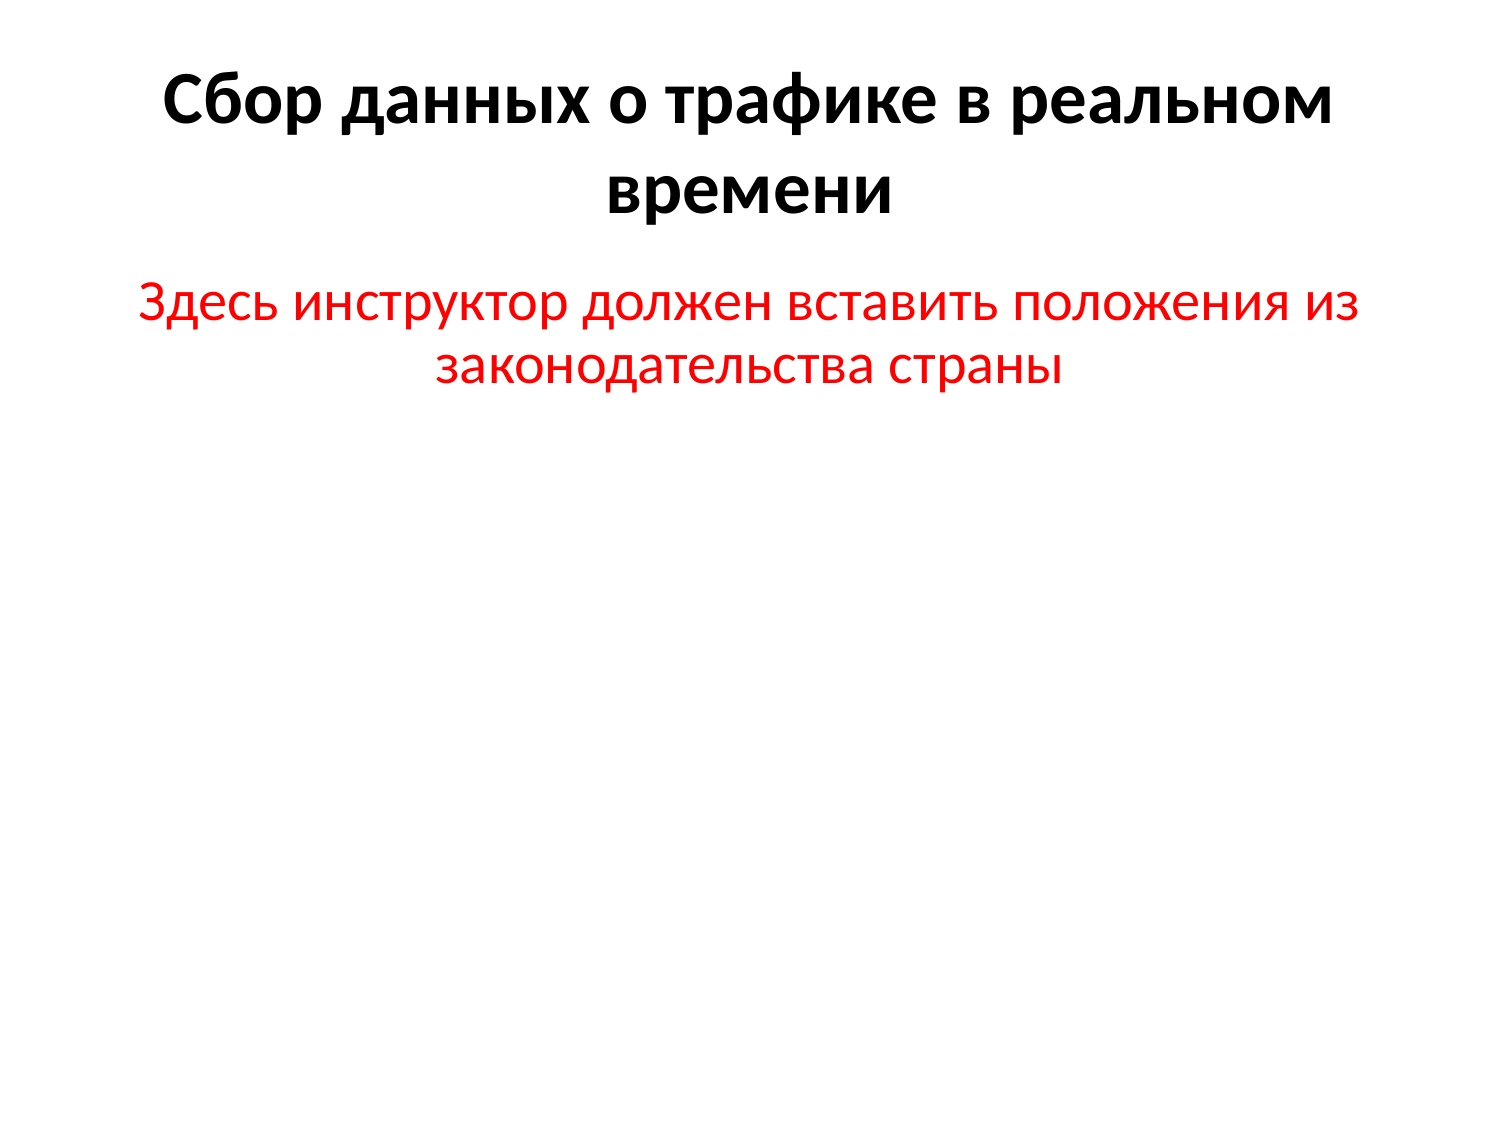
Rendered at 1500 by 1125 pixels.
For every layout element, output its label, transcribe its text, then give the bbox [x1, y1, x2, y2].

title Сбор данных о трафике в реальном времени [74, 44, 1426, 233]
list Здесь инструктор должен вставить положения из законодательства страны [74, 262, 1426, 1006]
